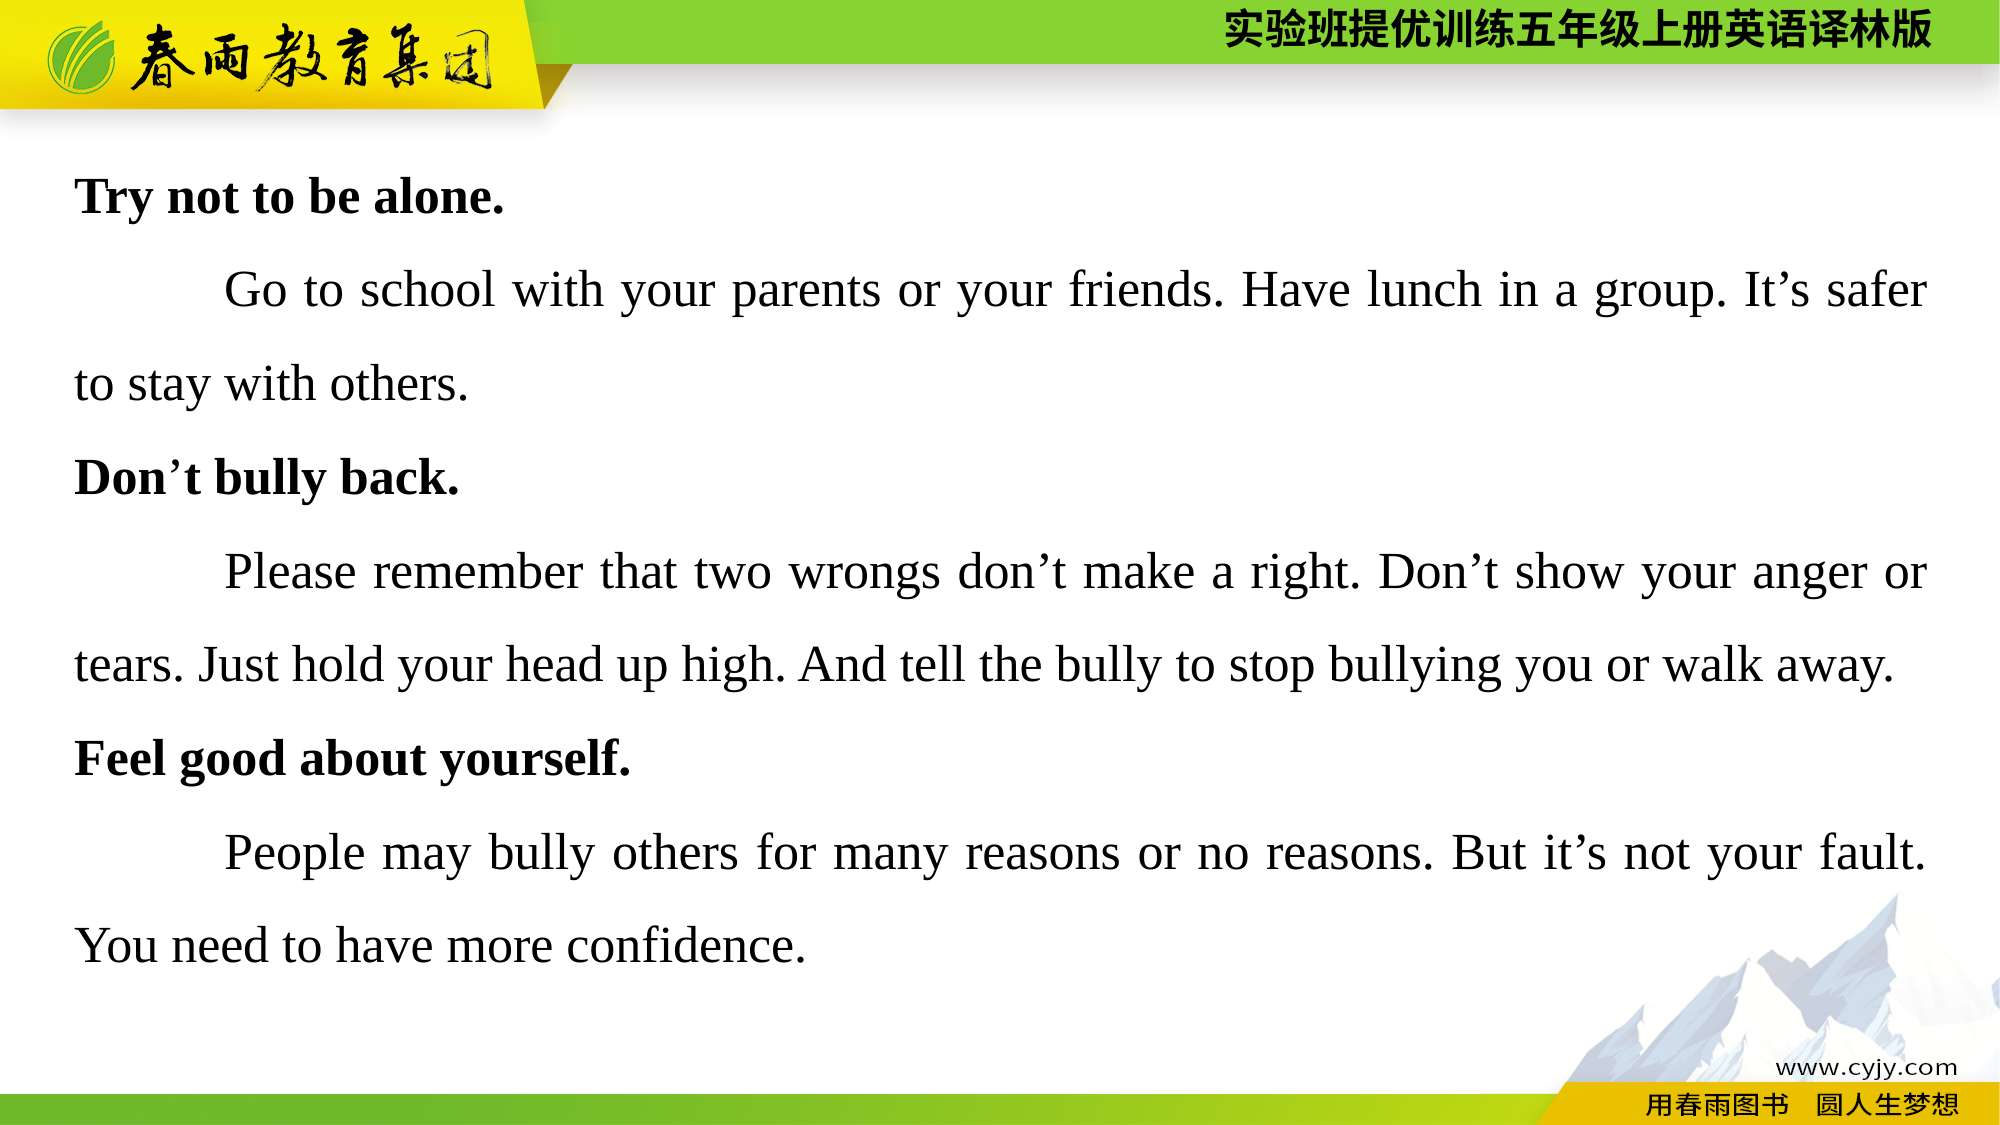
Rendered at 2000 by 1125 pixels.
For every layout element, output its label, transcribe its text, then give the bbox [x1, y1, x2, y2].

picture [0, 0, 2000, 1125]
list Try not to be alone. Go to school with your parents or your friends. Have lunch in a group. It’s safer to stay with others. Don’t bully back. Please remember that two wrongs don’t make a right. Don’t show your anger or tears. Just hold your head up high. And tell the bully to stop bullying you or walk away. Feel good about yourself. People may bully others for many reasons or no reasons. But it’s not your fault. You need to have more confidence. [59, 122, 1944, 979]
